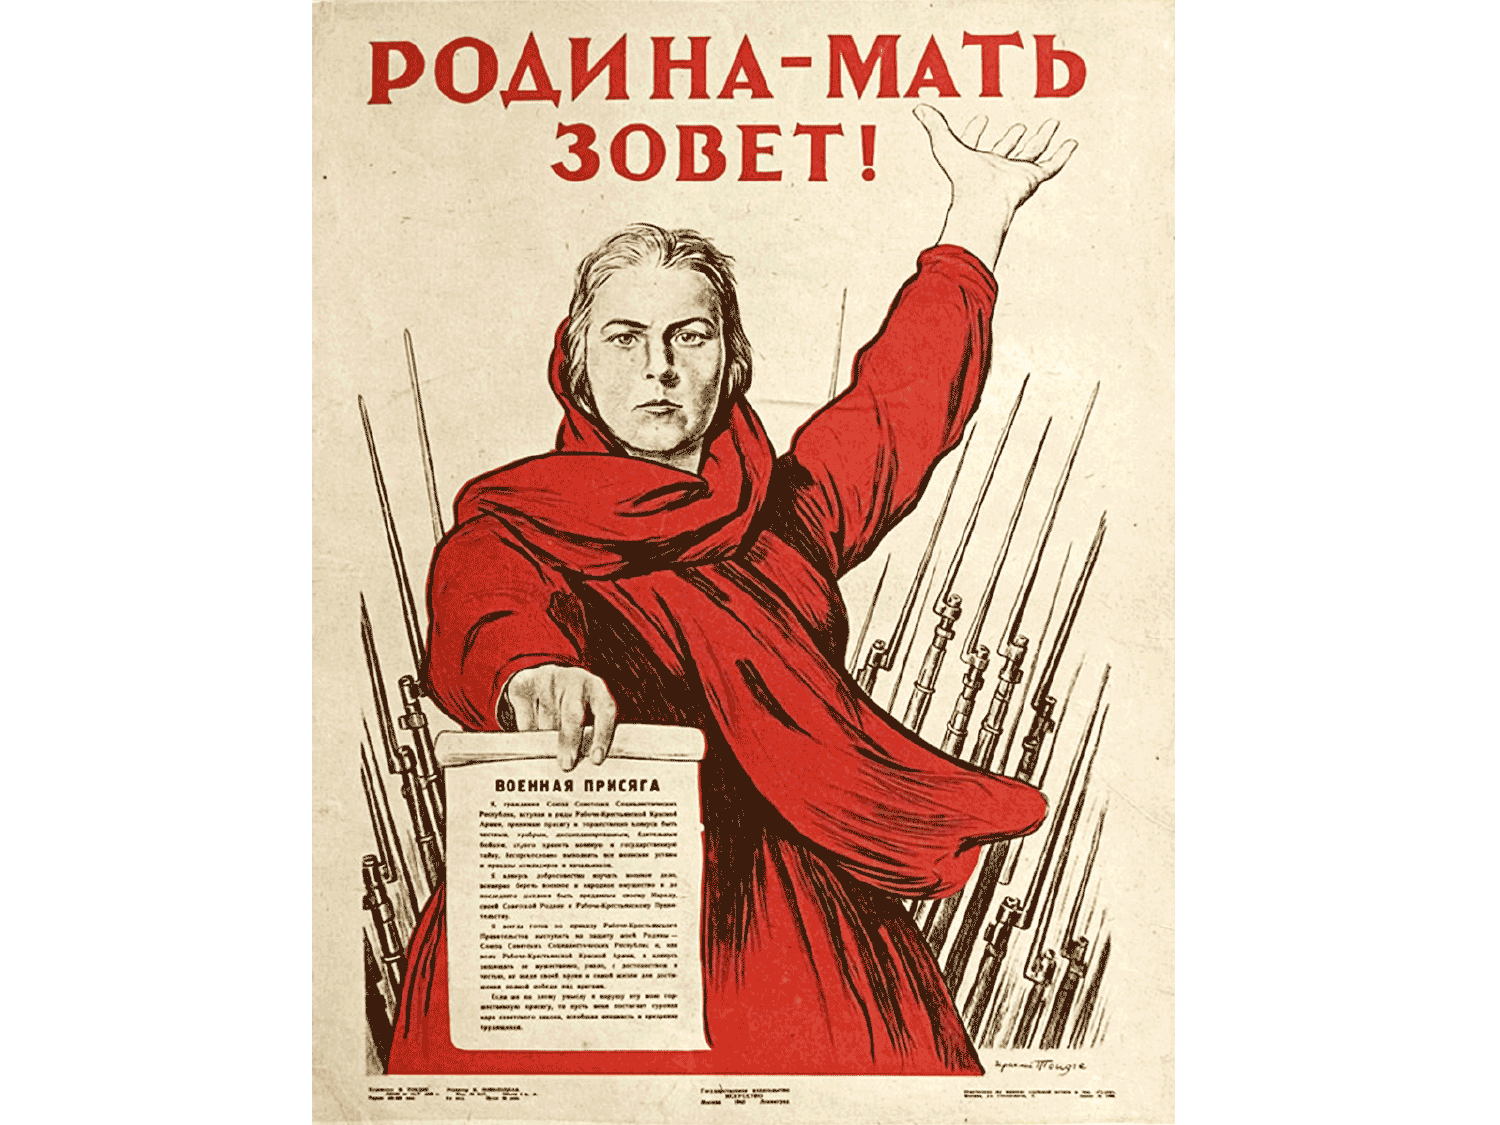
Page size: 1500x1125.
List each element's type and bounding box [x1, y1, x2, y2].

picture [312, 0, 1176, 1125]
